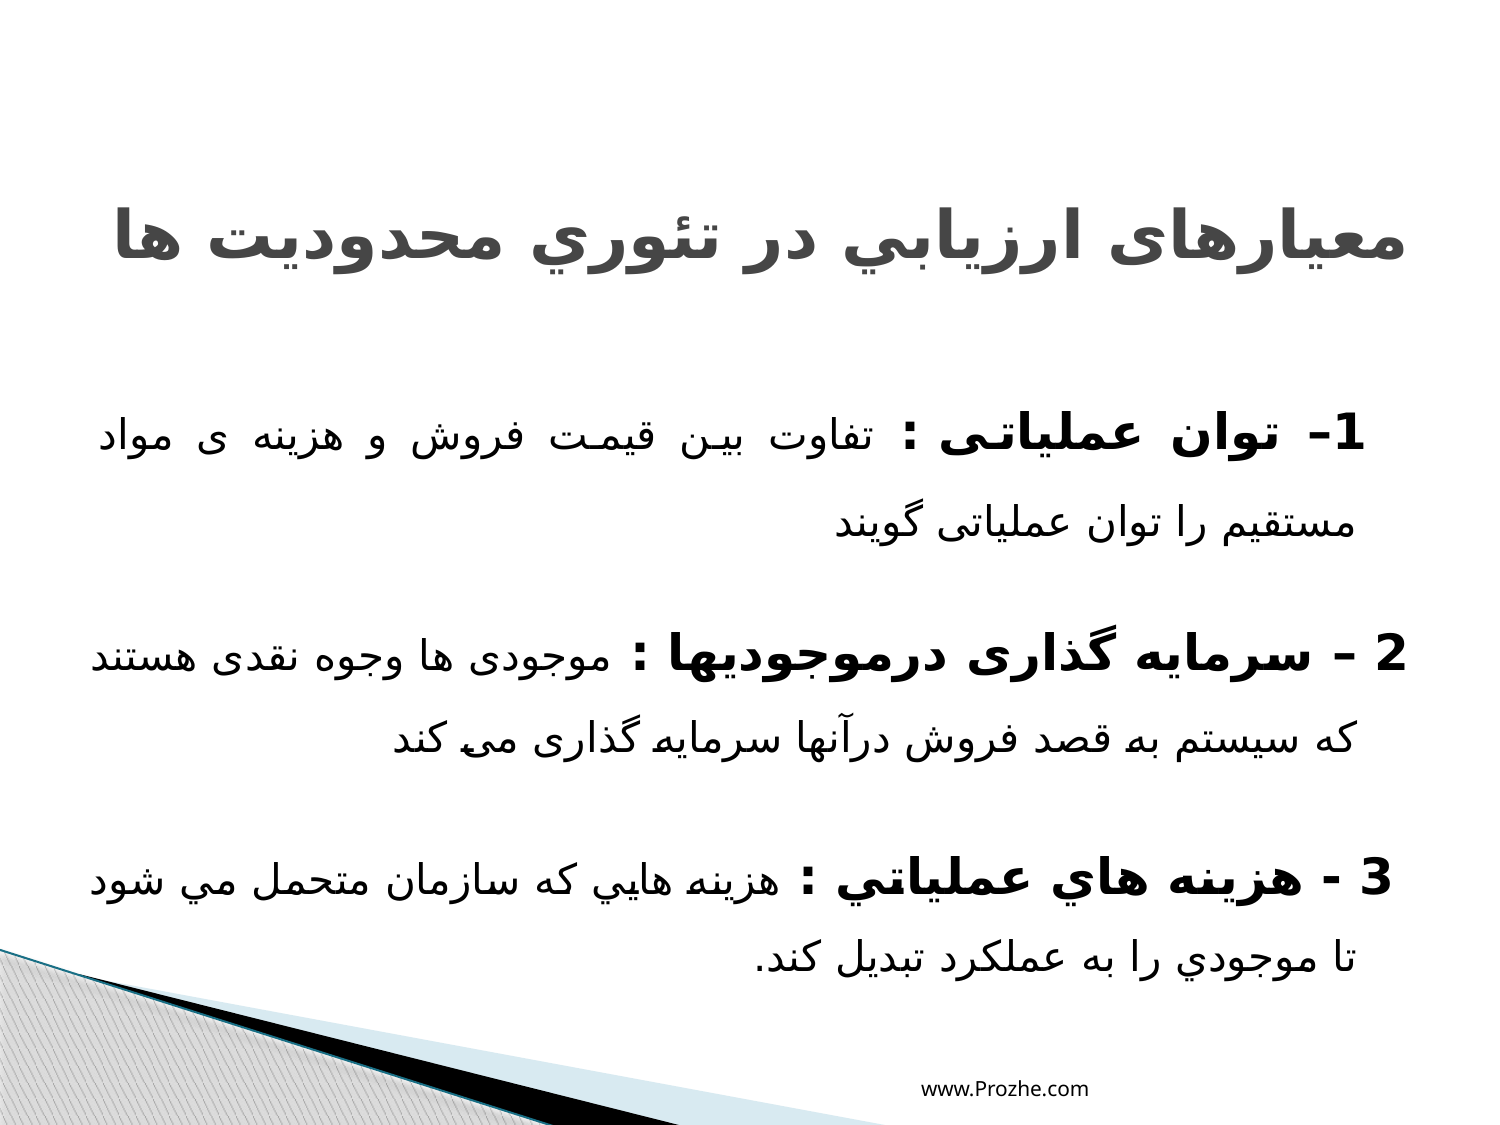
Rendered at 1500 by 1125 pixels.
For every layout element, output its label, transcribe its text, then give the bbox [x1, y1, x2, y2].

list 1– توان عملیاتی : تفاوت بین قیمت فروش و هزینه ی مواد مستقیم را توان عملیاتی گویند 2 – سرمایه گذاری درموجوديها : موجودی ها وجوه نقدی هستند که سیستم به قصد فروش درآنها سرمایه گذاری می کند 3 - هزينه هاي عملياتي : هزينه هايي كه سازمان متحمل مي شود تا موجودي را به عملکرد تبديل كند. [75, 349, 1425, 988]
title معیارهای ارزيابي در تئوري محدوديت ها [75, 160, 1425, 303]
footer www.Prozhe.com [718, 1051, 1105, 1112]
